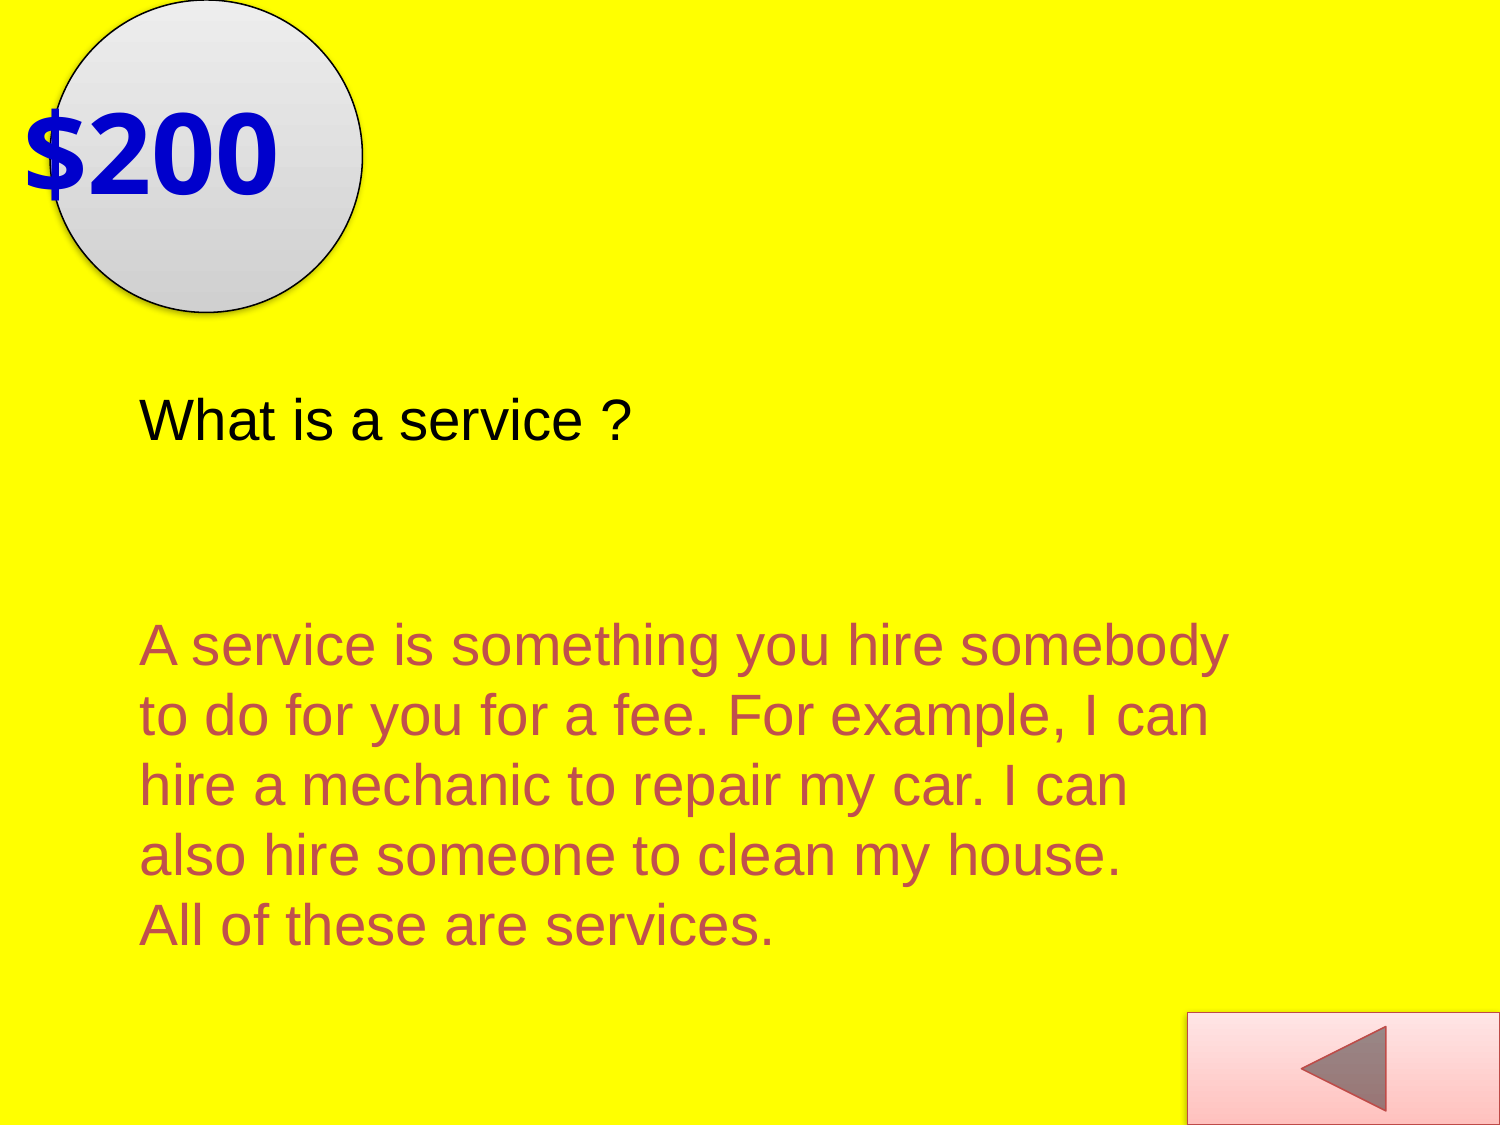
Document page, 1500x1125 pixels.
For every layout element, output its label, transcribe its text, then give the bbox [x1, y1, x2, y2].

text_box [65, 225, 348, 314]
text_box A service is something you hire somebody to do for you for a fee. For example, I can hire a mechanic to repair my car. I can also hire someone to clean my house. All of these are services. [124, 600, 1313, 965]
text_box $200 [0, 74, 1375, 225]
text_box [72, 0, 341, 74]
text_box [1187, 1012, 1500, 1125]
text_box What is a service ? [124, 375, 1413, 460]
